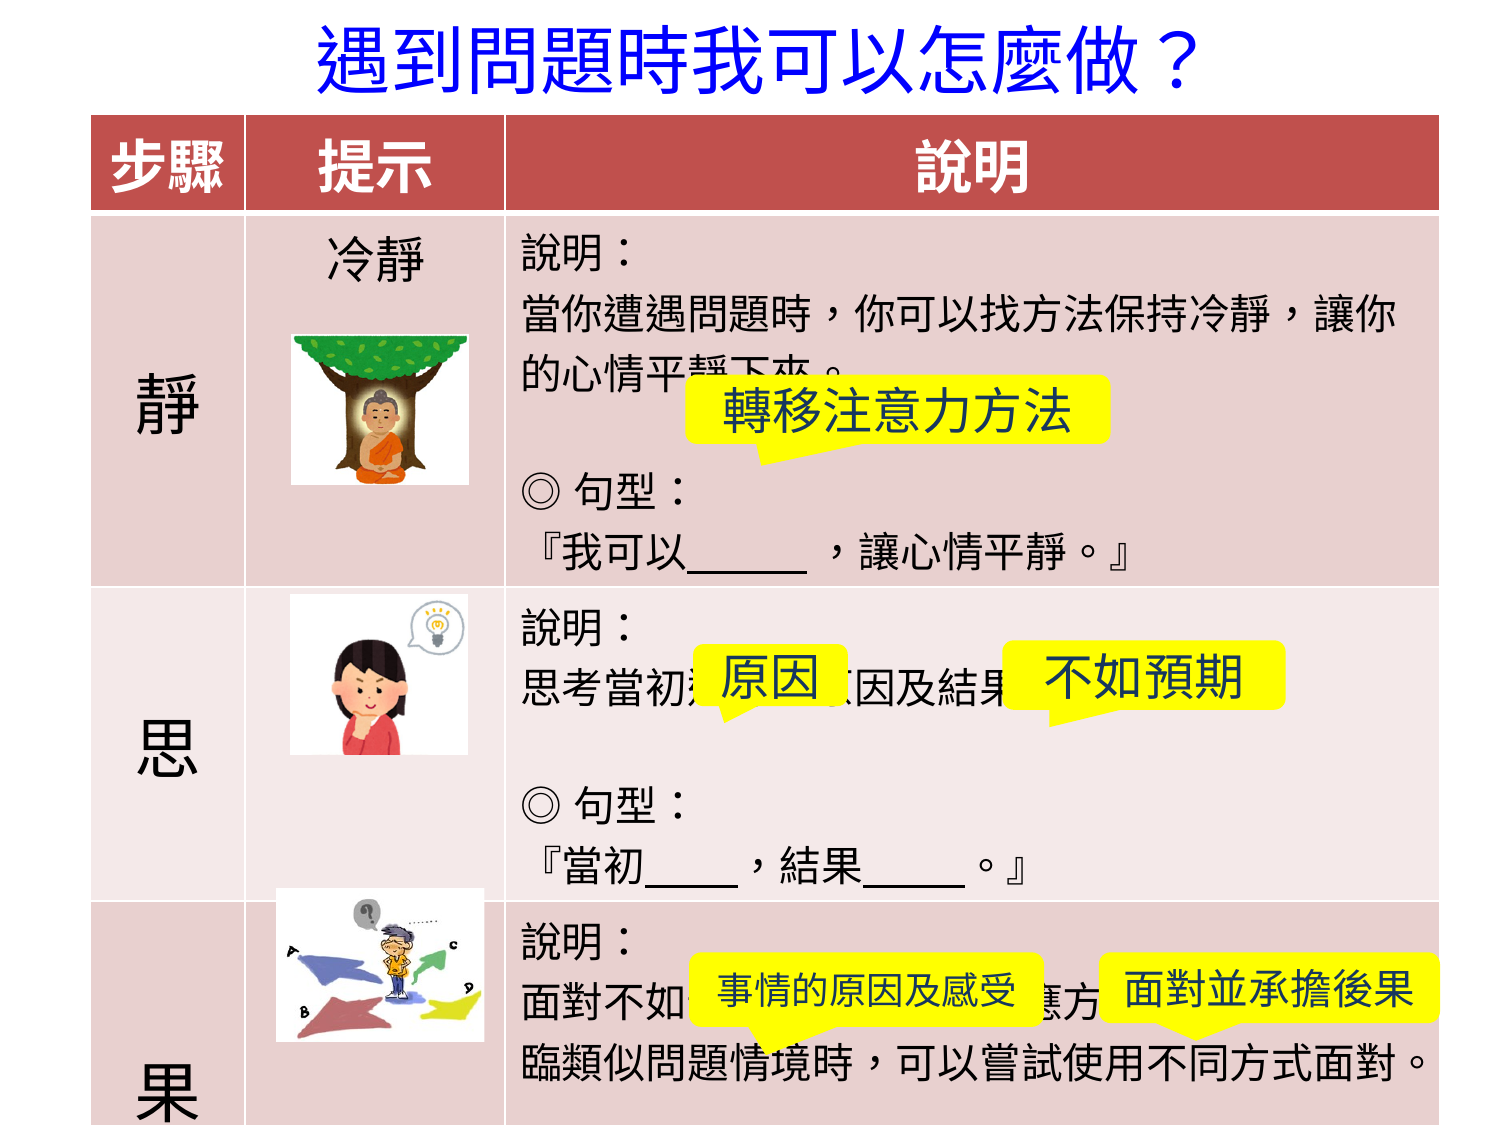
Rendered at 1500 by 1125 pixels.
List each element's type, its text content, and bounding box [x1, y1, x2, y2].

picture [275, 888, 485, 1042]
text_box 轉移注意力方法 [683, 372, 1113, 468]
text_box 不如預期 [1000, 638, 1288, 730]
text_box 原因 [691, 642, 850, 726]
table_cell 思 [91, 588, 244, 900]
table_cell 說明： 思考當初選擇的原因及結果。 ◎句型： 『當初 ，結果 。』 [506, 588, 1439, 900]
text_box 面對並承擔後果 [1096, 950, 1443, 1043]
picture [289, 594, 468, 755]
picture [291, 333, 469, 485]
table_cell 說明： 當你遭遇問題時，你可以找方法保持冷靜，讓你的心情平靜下來。 ◎句型： 『我可以 ，讓心情平靜。』 [506, 216, 1439, 586]
table_header 提示 [246, 115, 504, 210]
table_cell 冷靜 [246, 216, 504, 586]
table_header 說明 [506, 115, 1439, 210]
table_header 步驟 [91, 115, 244, 210]
table_cell 說明： 面對不如預期結果之後續因應方式，以及下次面臨類似問題情境時，可以嘗試使用不同方式面對。 ◎句型： 『雖然這次 ，但我下次 就好。』 [506, 902, 1439, 1125]
table_cell 思當初 [246, 588, 504, 900]
text_box 事情的原因及感受 [686, 950, 1047, 1058]
title 遇到問題時我可以怎麼做？ [90, 2, 1441, 113]
table_cell 擔後果 [246, 902, 504, 1125]
table_cell 靜 [91, 216, 244, 586]
table_cell 果 [91, 902, 244, 1125]
